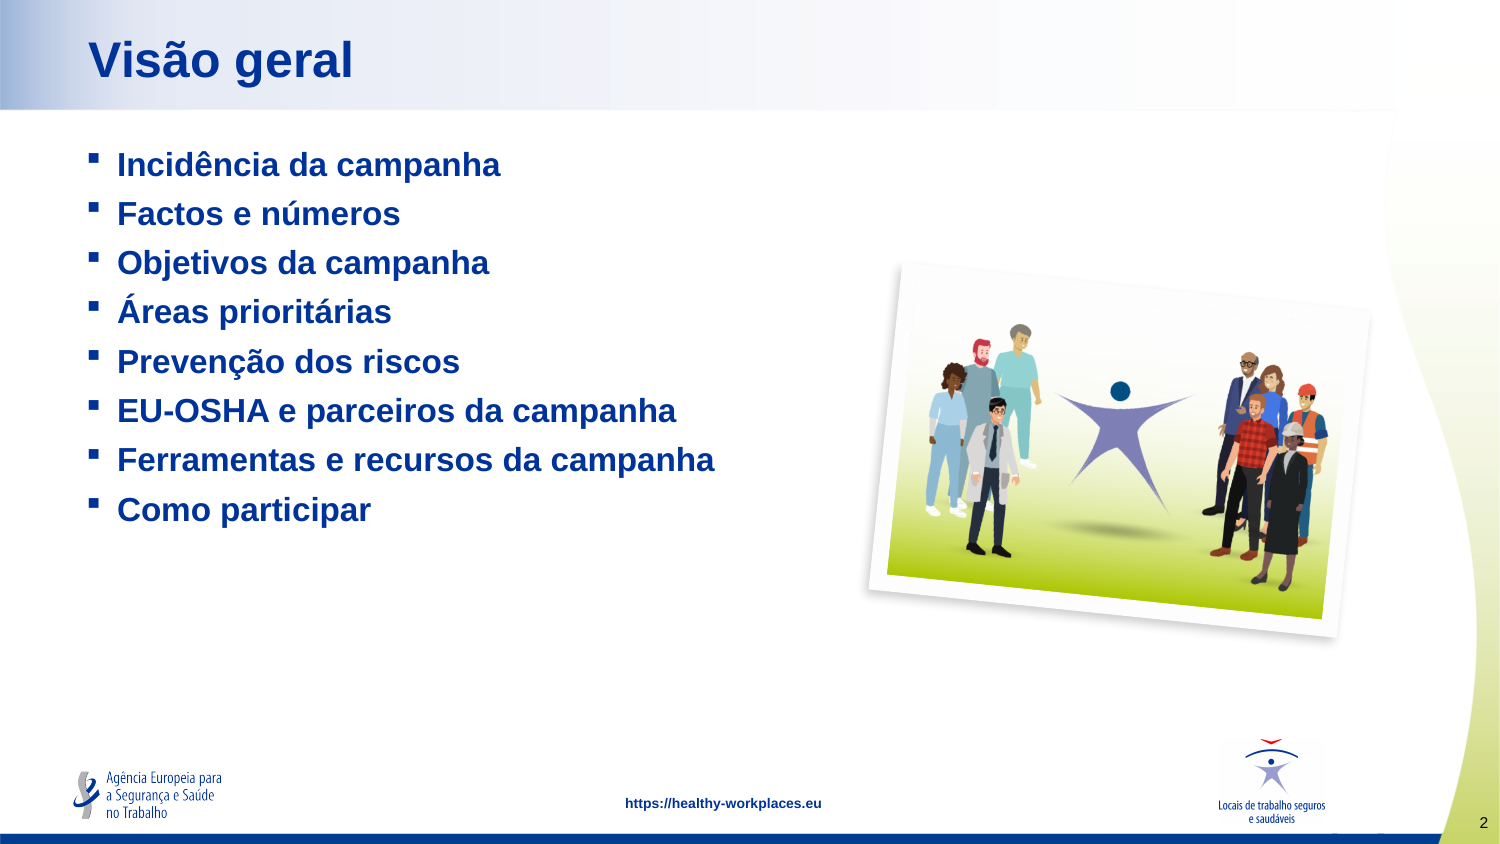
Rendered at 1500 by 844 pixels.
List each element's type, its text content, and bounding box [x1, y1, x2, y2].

list Incidência da campanha Factos e números Objetivos da campanha Áreas prioritárias Prevenção dos riscos EU-OSHA e parceiros da campanha Ferramentas e recursos da campanha Como participar [86, 142, 1023, 618]
text_box Visão geral [88, 27, 1314, 88]
picture [0, 0, 1500, 844]
